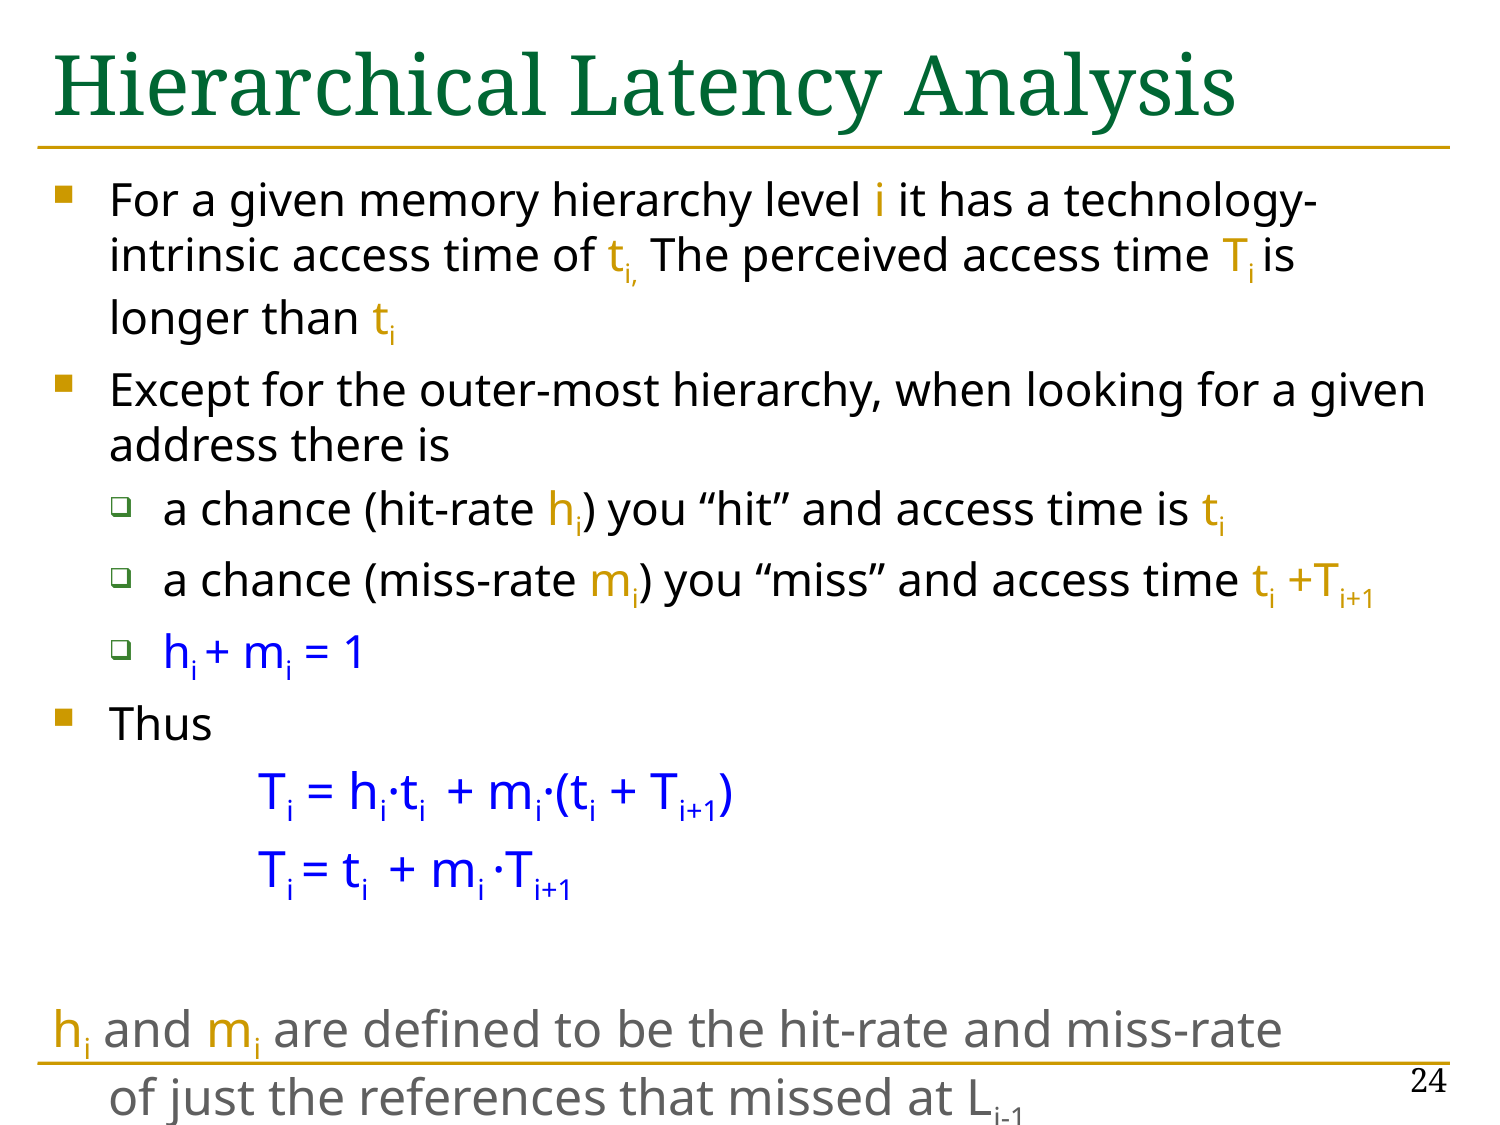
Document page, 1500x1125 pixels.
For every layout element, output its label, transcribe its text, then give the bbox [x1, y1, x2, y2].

list For a given memory hierarchy level i it has a technology-intrinsic access time of ti, The perceived access time Ti is longer than ti Except for the outer-most hierarchy, when looking for a given address there is a chance (hit-rate hi) you “hit” and access time is ti a chance (miss-rate mi) you “miss” and access time ti +Ti+1 hi + mi = 1 Thus Ti = hi·ti + mi·(ti + Ti+1) Ti = ti + mi ·Ti+1 hi and mi are defined to be the hit-rate and miss-rate of just the references that missed at Li-1 [37, 163, 1450, 1016]
slide_number 24 [1111, 1036, 1462, 1112]
title Hierarchical Latency Analysis [37, 24, 1450, 163]
